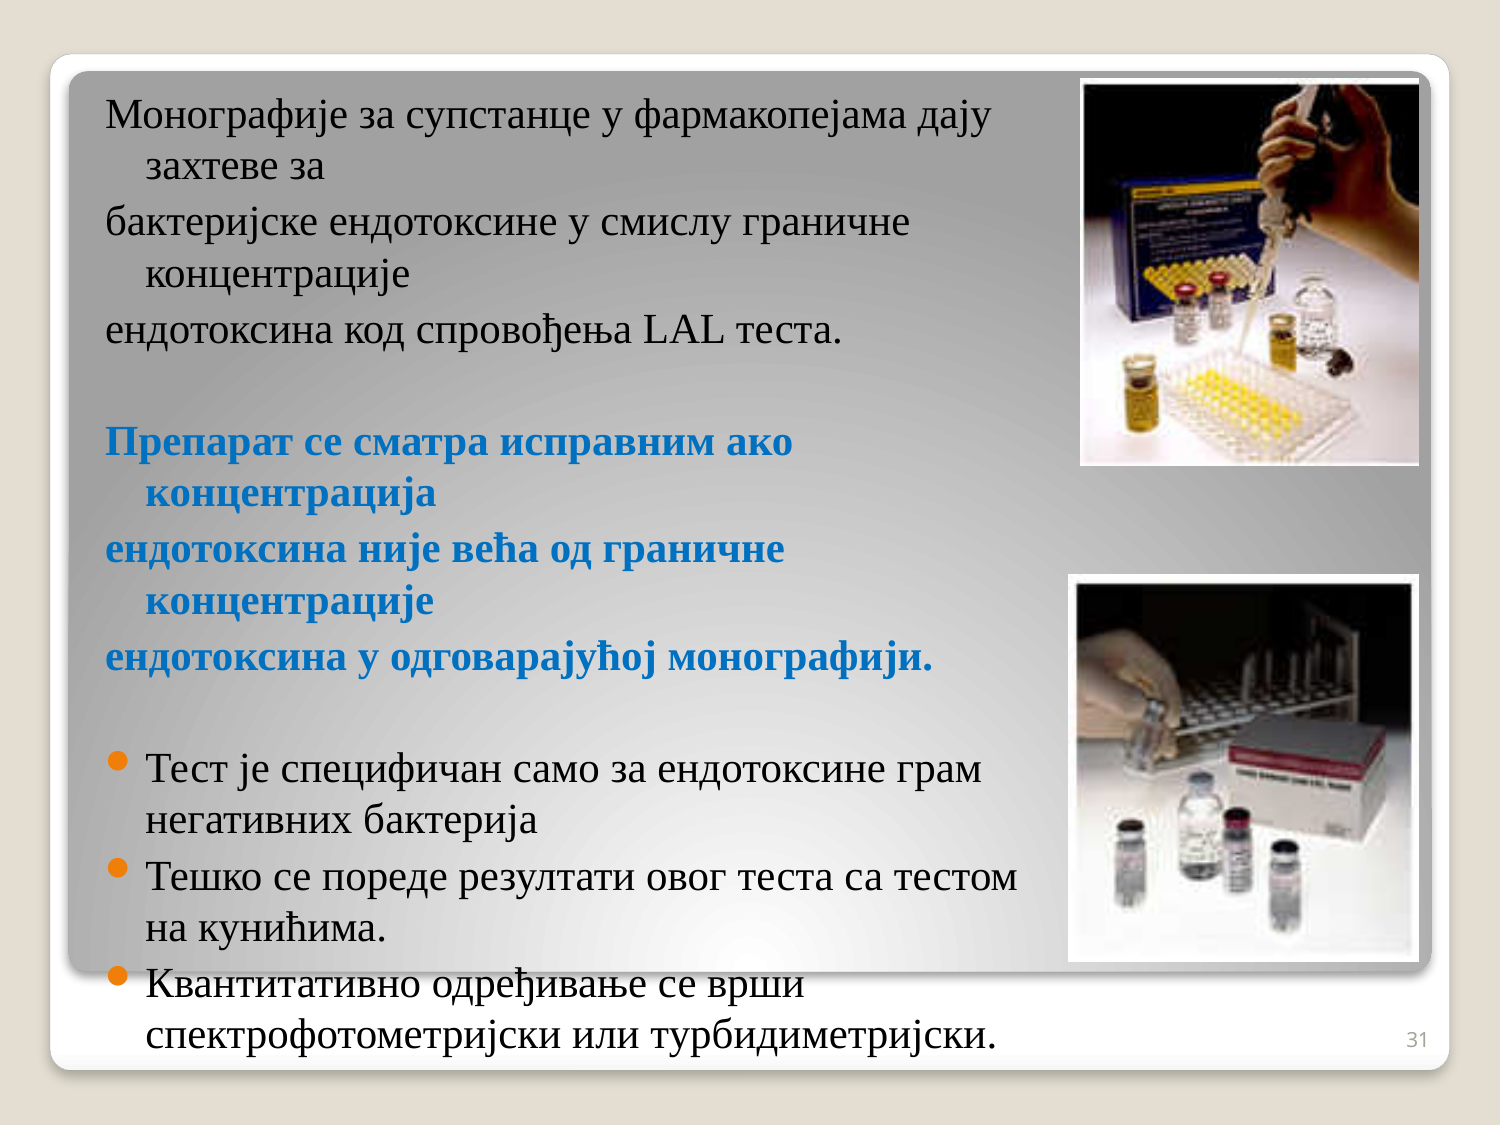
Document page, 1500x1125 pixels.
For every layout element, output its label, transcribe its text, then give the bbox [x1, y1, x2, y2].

picture [1080, 77, 1419, 466]
list Монографије за супстанце у фармакопејама дају захтеве за бактеријске ендотоксине у смислу граничне концентрације ендотоксина код спровођења LAL теста. Препарат се сматра исправним ако концентрација ендотоксина није већа од граничне концентрације ендотоксина у одговарајућој монографији. Тест је специфичан само за ендотоксине грам негативних бактерија Тешко се пореде резултати овог теста са тестом на кунићима. Квантитативно одређивање се врши спектрофотометријски или турбидиметријски. [75, 70, 1069, 1075]
picture [1068, 573, 1420, 962]
slide_number 31 [1369, 1002, 1445, 1063]
